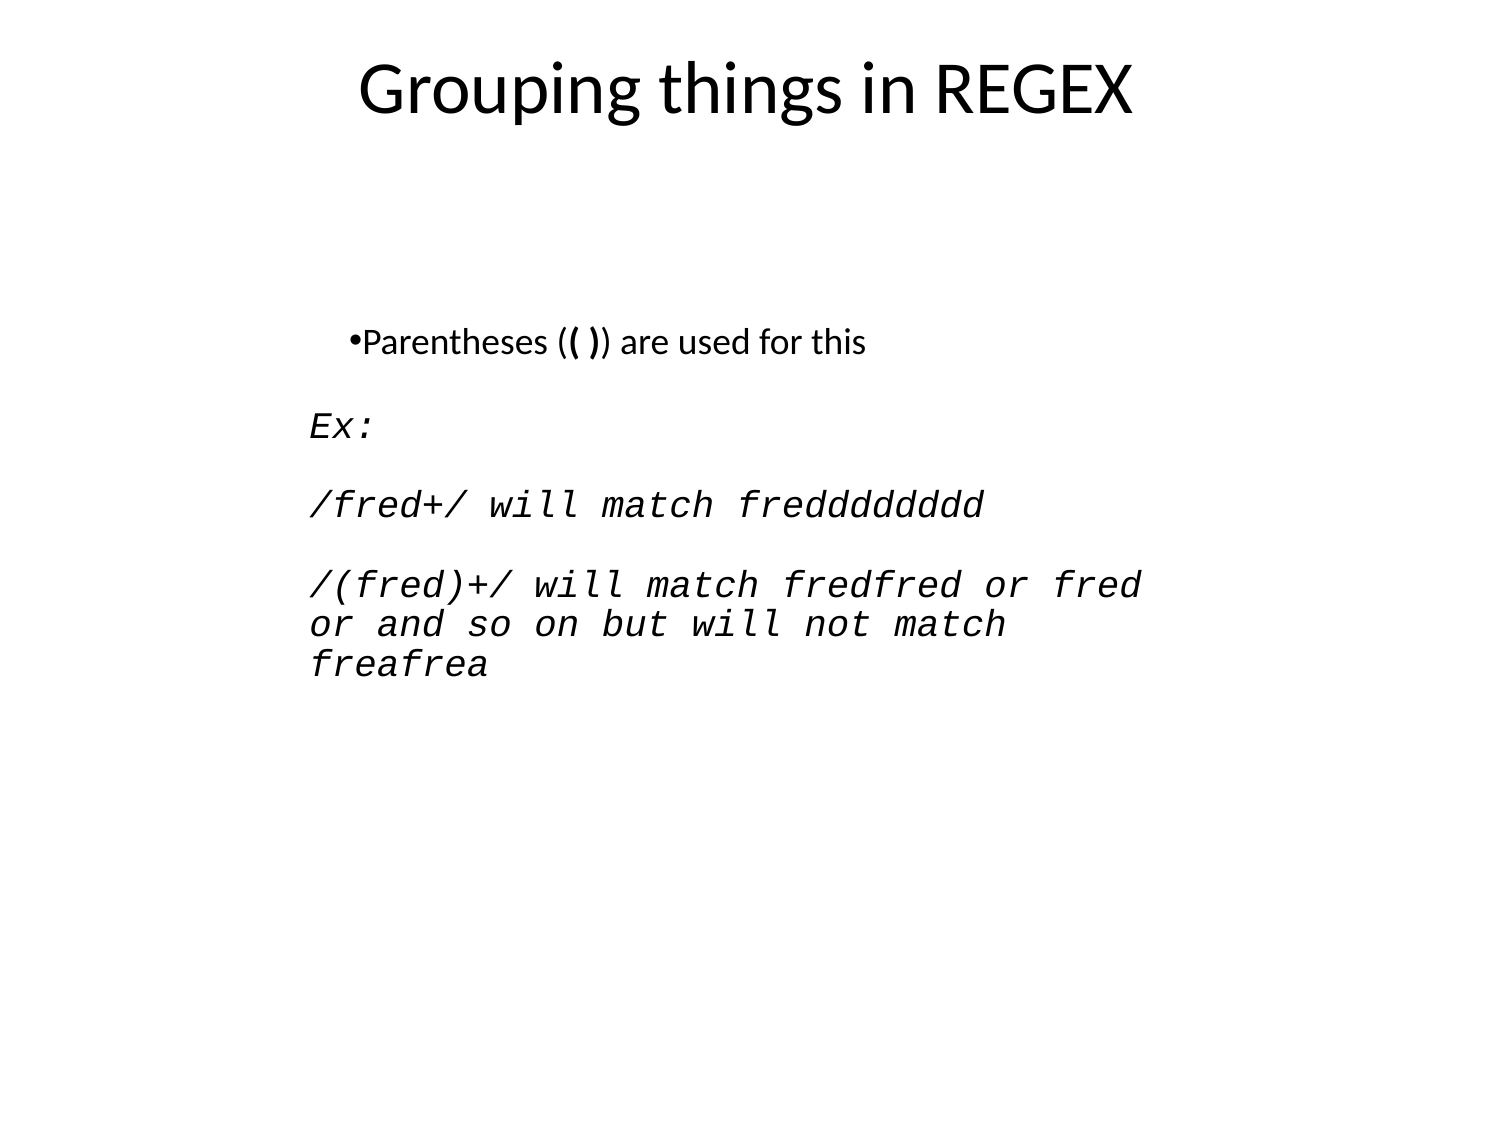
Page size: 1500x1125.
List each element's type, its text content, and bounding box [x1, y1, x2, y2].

text_box Parentheses (( )) are used for this Ex: /fred+/ will match fredddddddd /(fred)+/ will match fredfred or fred or and so on but will not match freafrea [295, 310, 1181, 691]
text_box Grouping things in REGEX [345, 31, 1149, 136]
